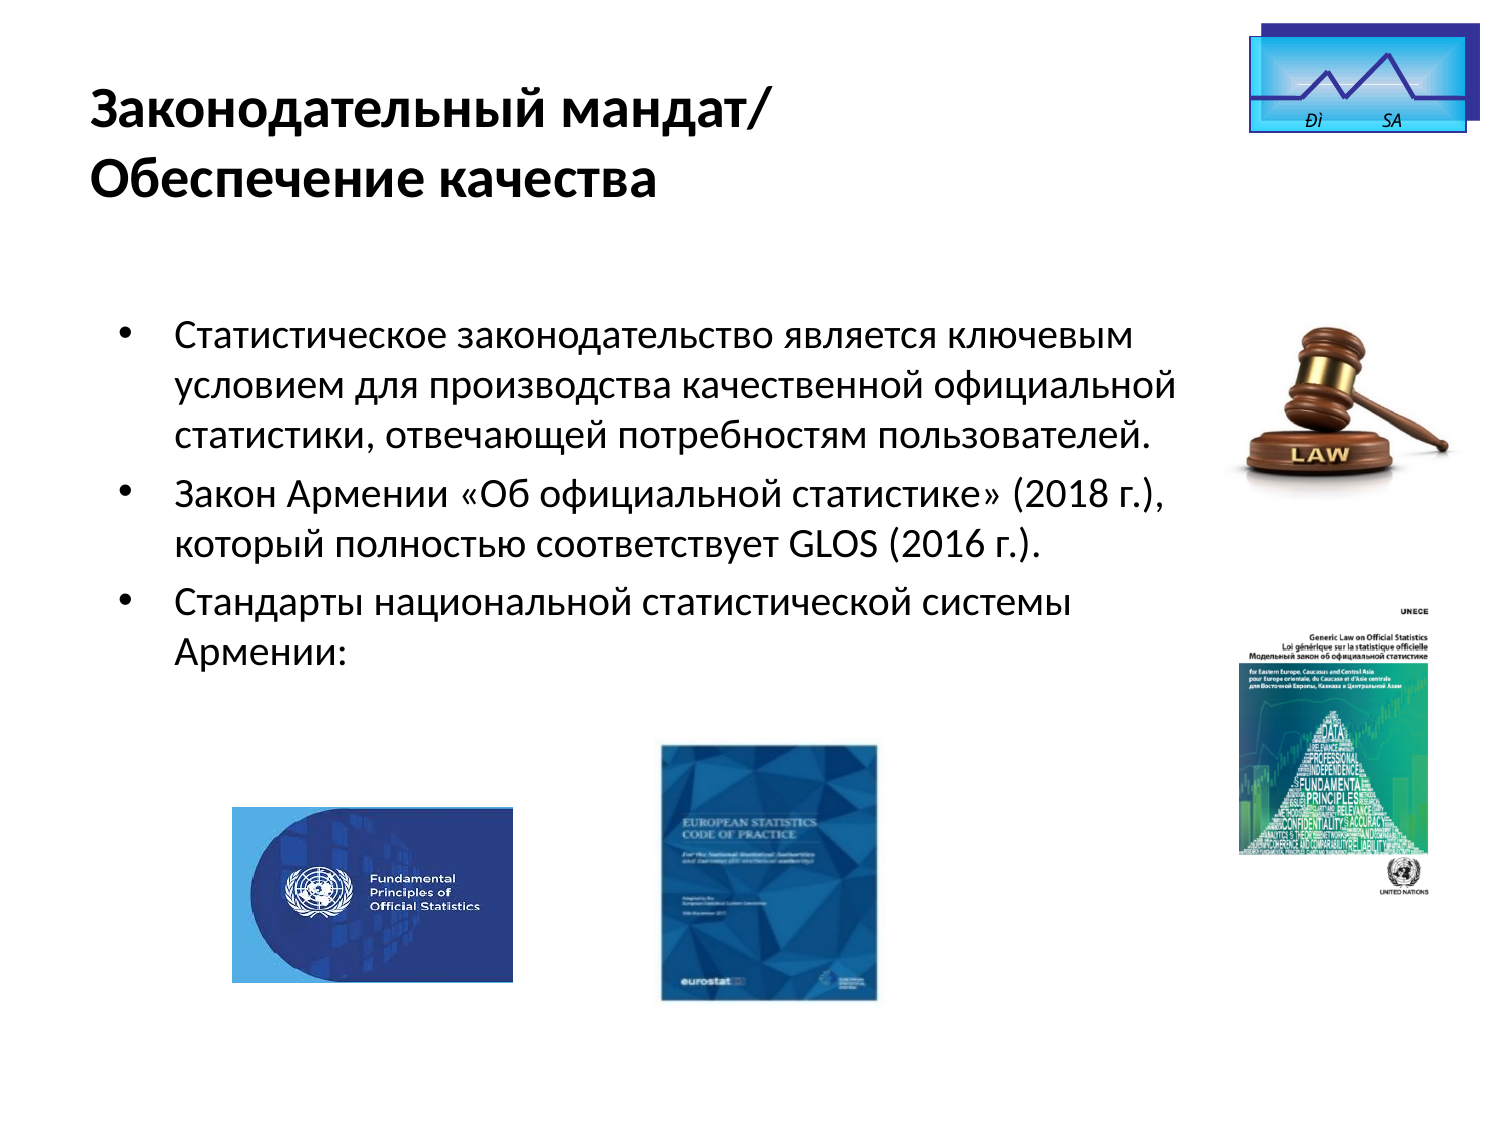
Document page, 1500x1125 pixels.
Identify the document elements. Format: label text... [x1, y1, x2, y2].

picture [1211, 321, 1467, 500]
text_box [1249, 36, 1467, 146]
picture [1238, 586, 1450, 909]
title Законодательный мандат/ Обеспечение качества [75, 45, 1425, 233]
picture [232, 807, 513, 984]
list Статистическое законодательство является ключевым условием для производства качественной официальной статистики, отвечающей потребностям пользователей. Закон Армении «Об официальной статистике» (2018 г.), который полностью соответствует GLOS (2016 г.). Стандарты национальной статистической системы Армении: [103, 299, 1223, 1014]
picture [653, 738, 886, 1008]
